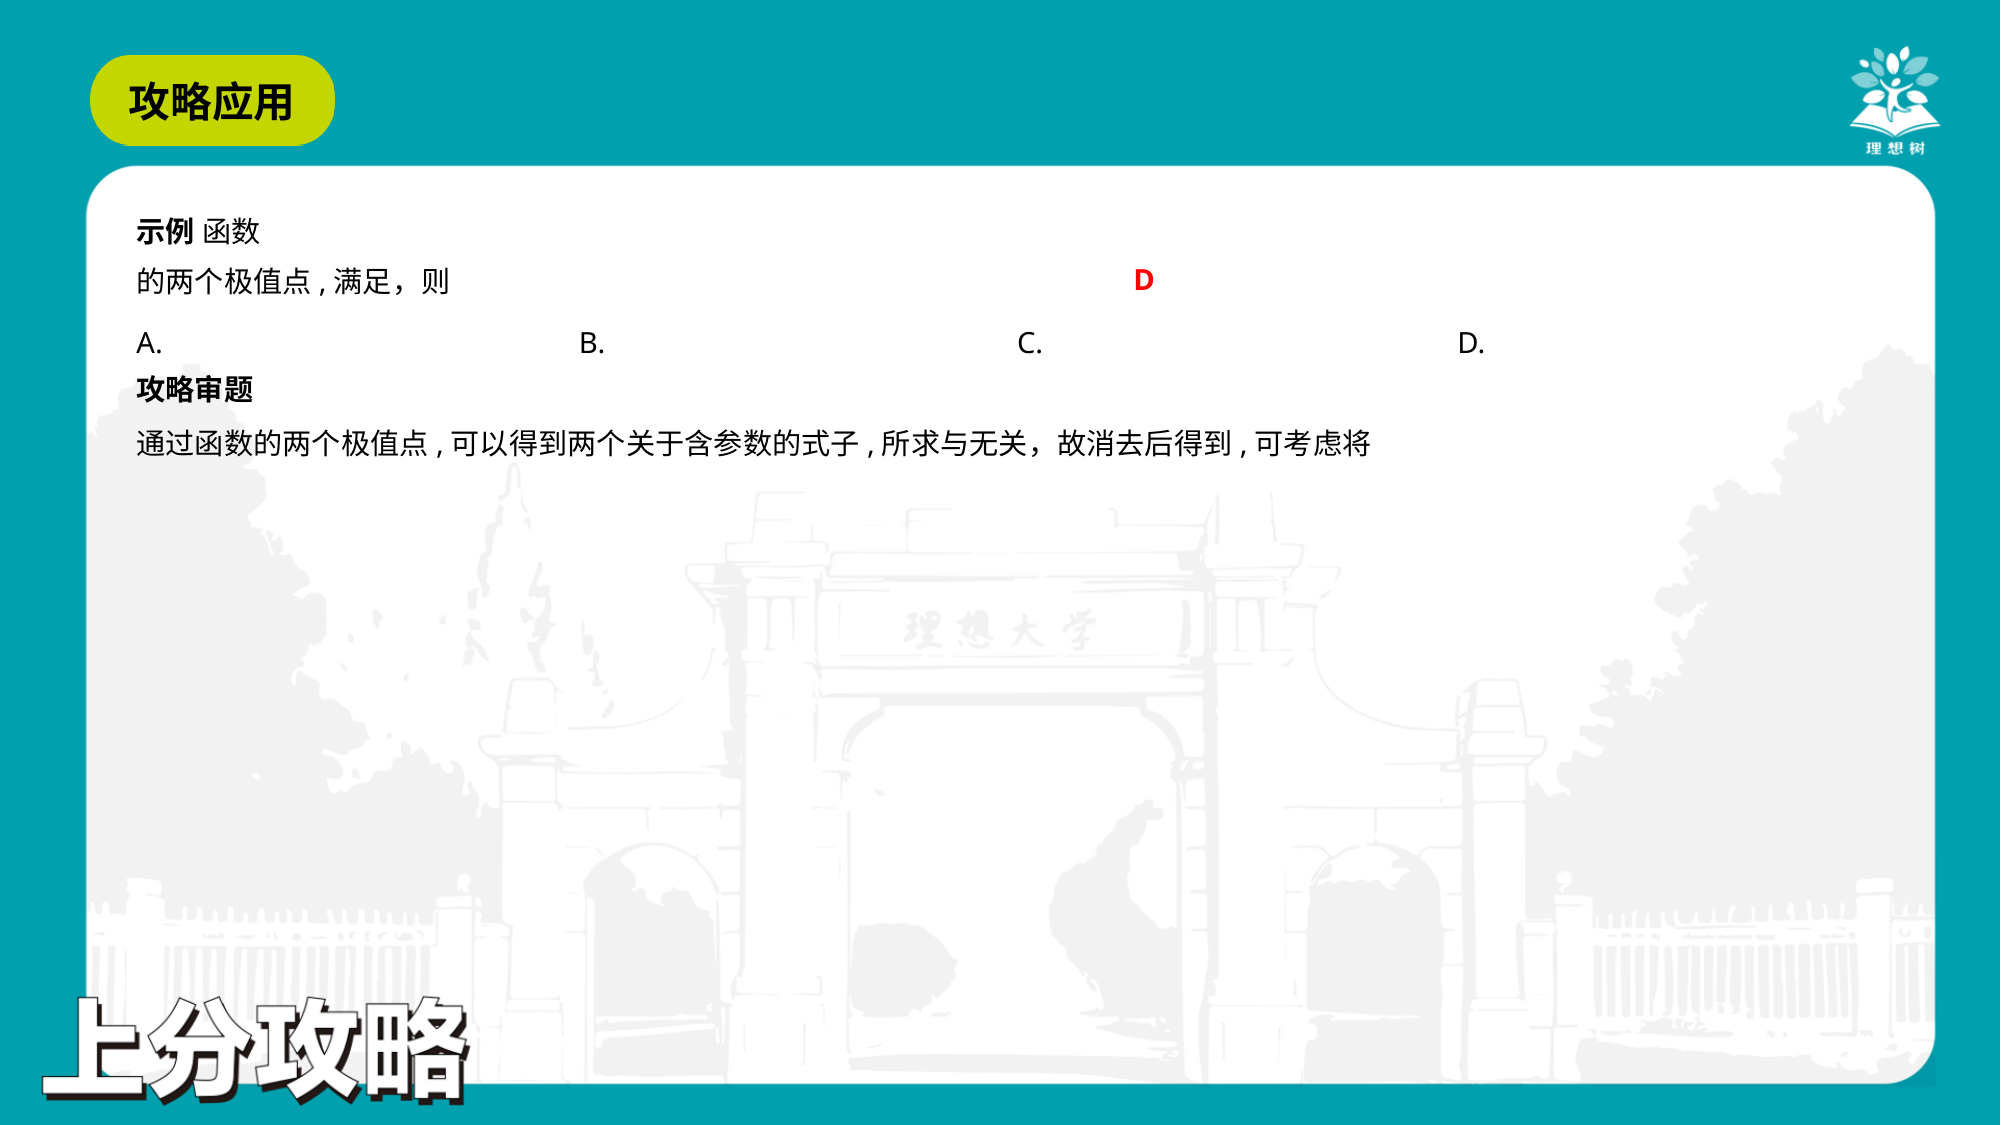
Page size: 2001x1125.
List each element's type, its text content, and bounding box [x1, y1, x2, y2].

picture [0, 0, 2000, 1125]
text_box D [1126, 246, 1163, 291]
